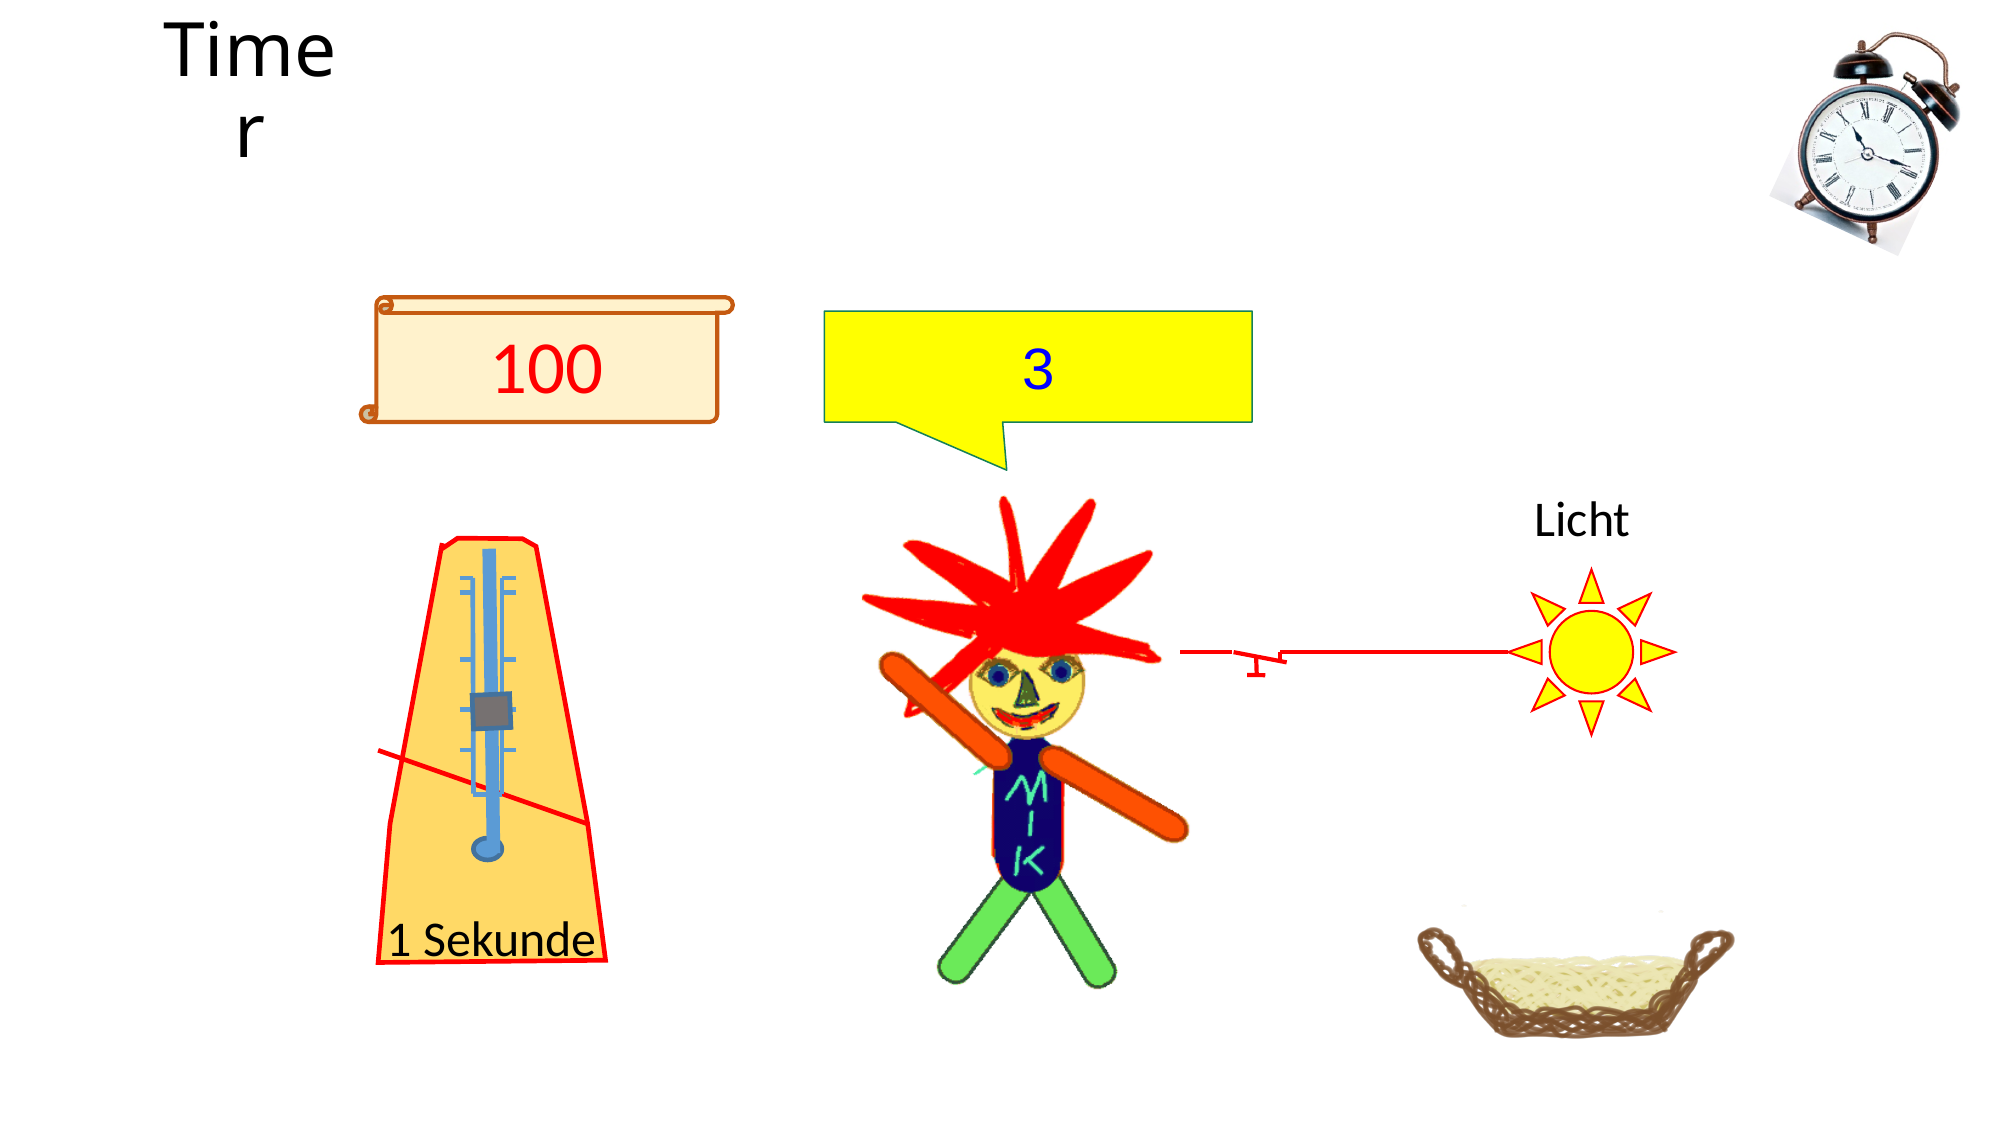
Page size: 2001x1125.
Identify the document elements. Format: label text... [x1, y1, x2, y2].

title Timer [139, 108, 361, 182]
picture [1382, 892, 1770, 1107]
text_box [1206, 569, 1675, 735]
picture [1769, 0, 1990, 257]
text_box 3 [824, 311, 1253, 471]
picture [840, 478, 1206, 1004]
text_box 100 [359, 296, 734, 424]
text_box Licht [1519, 478, 1646, 554]
text_box [409, 537, 569, 714]
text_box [226, 714, 761, 980]
